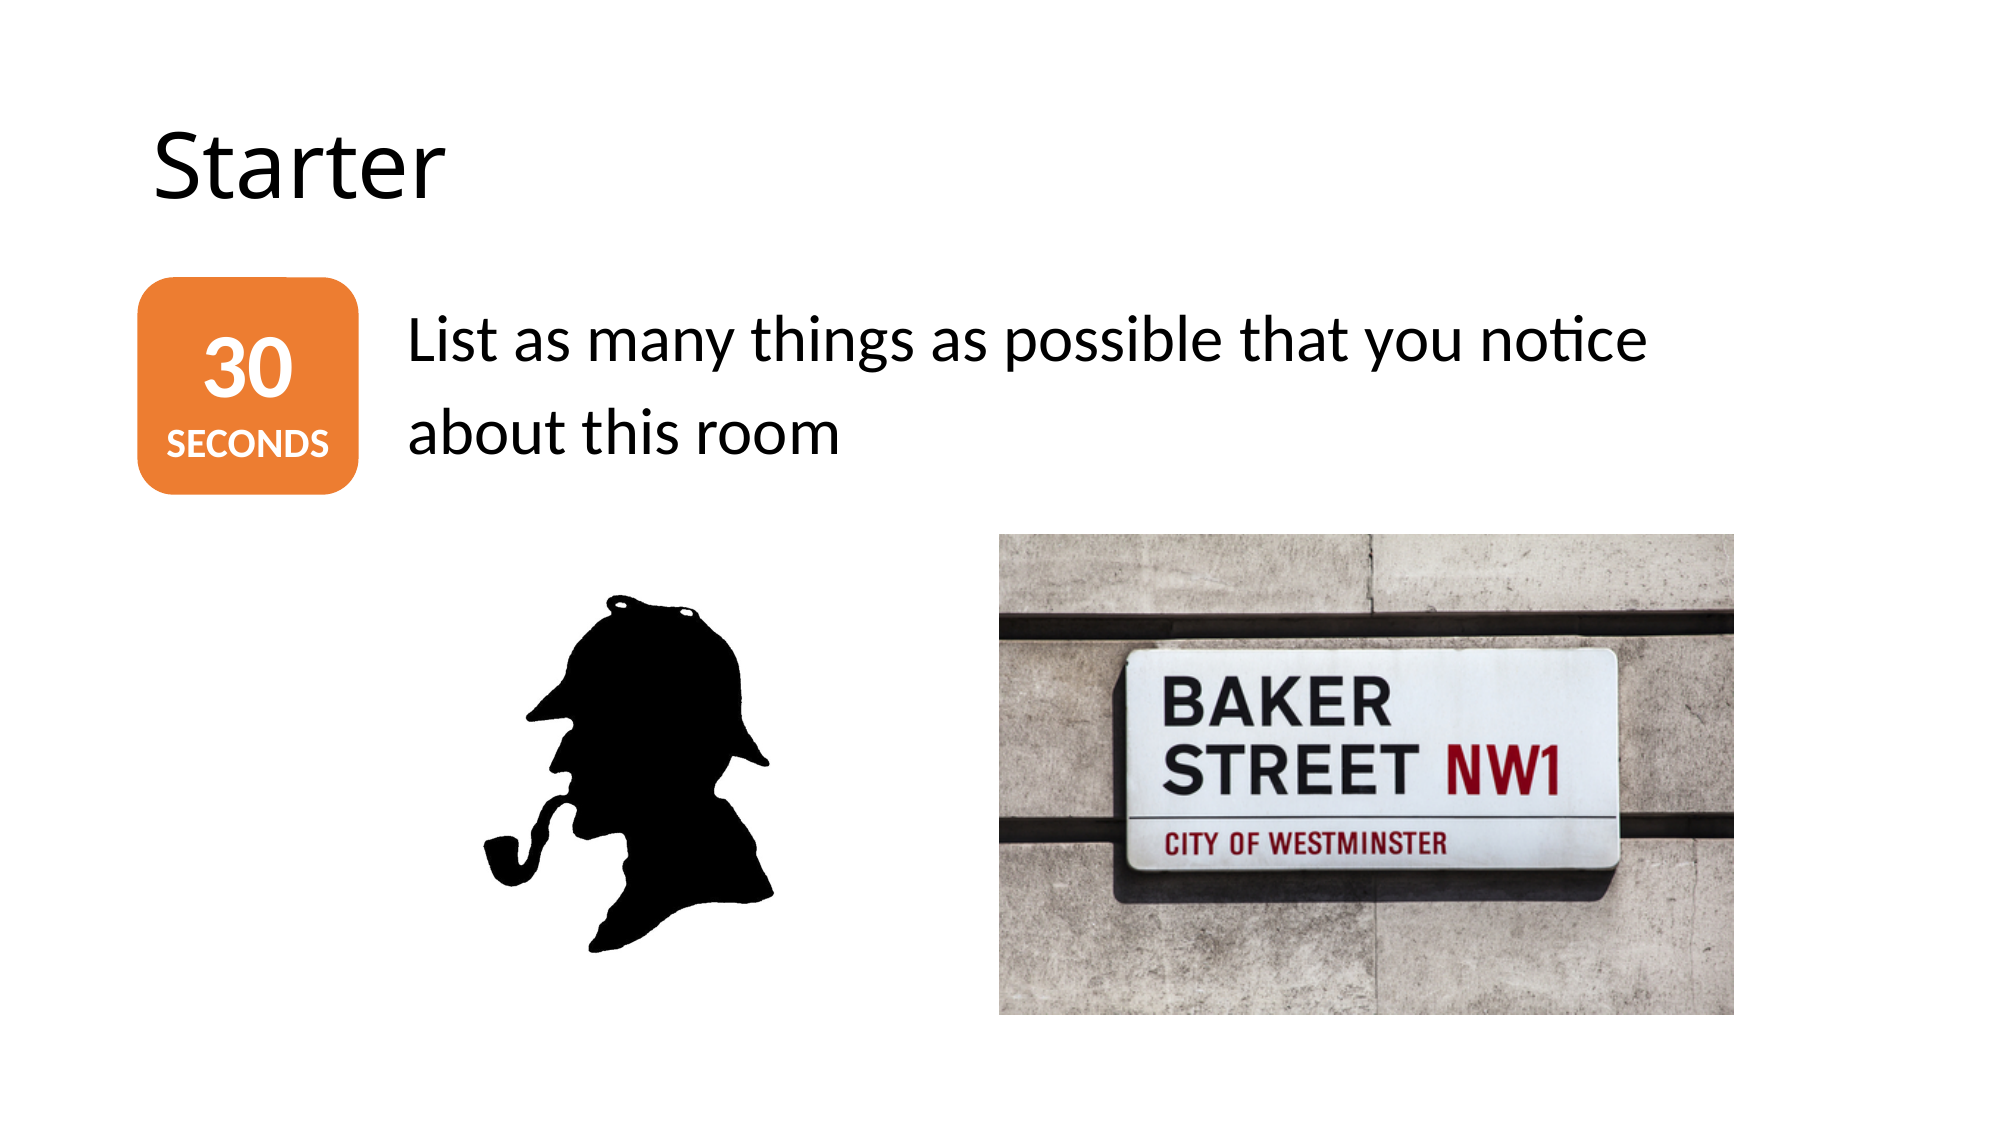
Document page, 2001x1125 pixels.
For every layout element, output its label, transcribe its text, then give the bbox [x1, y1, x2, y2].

title Starter [137, 59, 1863, 278]
picture [432, 534, 824, 1015]
text_box 30 SECONDS [136, 276, 360, 496]
list List as many things as possible that you notice about this room [392, 277, 1863, 495]
picture [999, 534, 1734, 1015]
